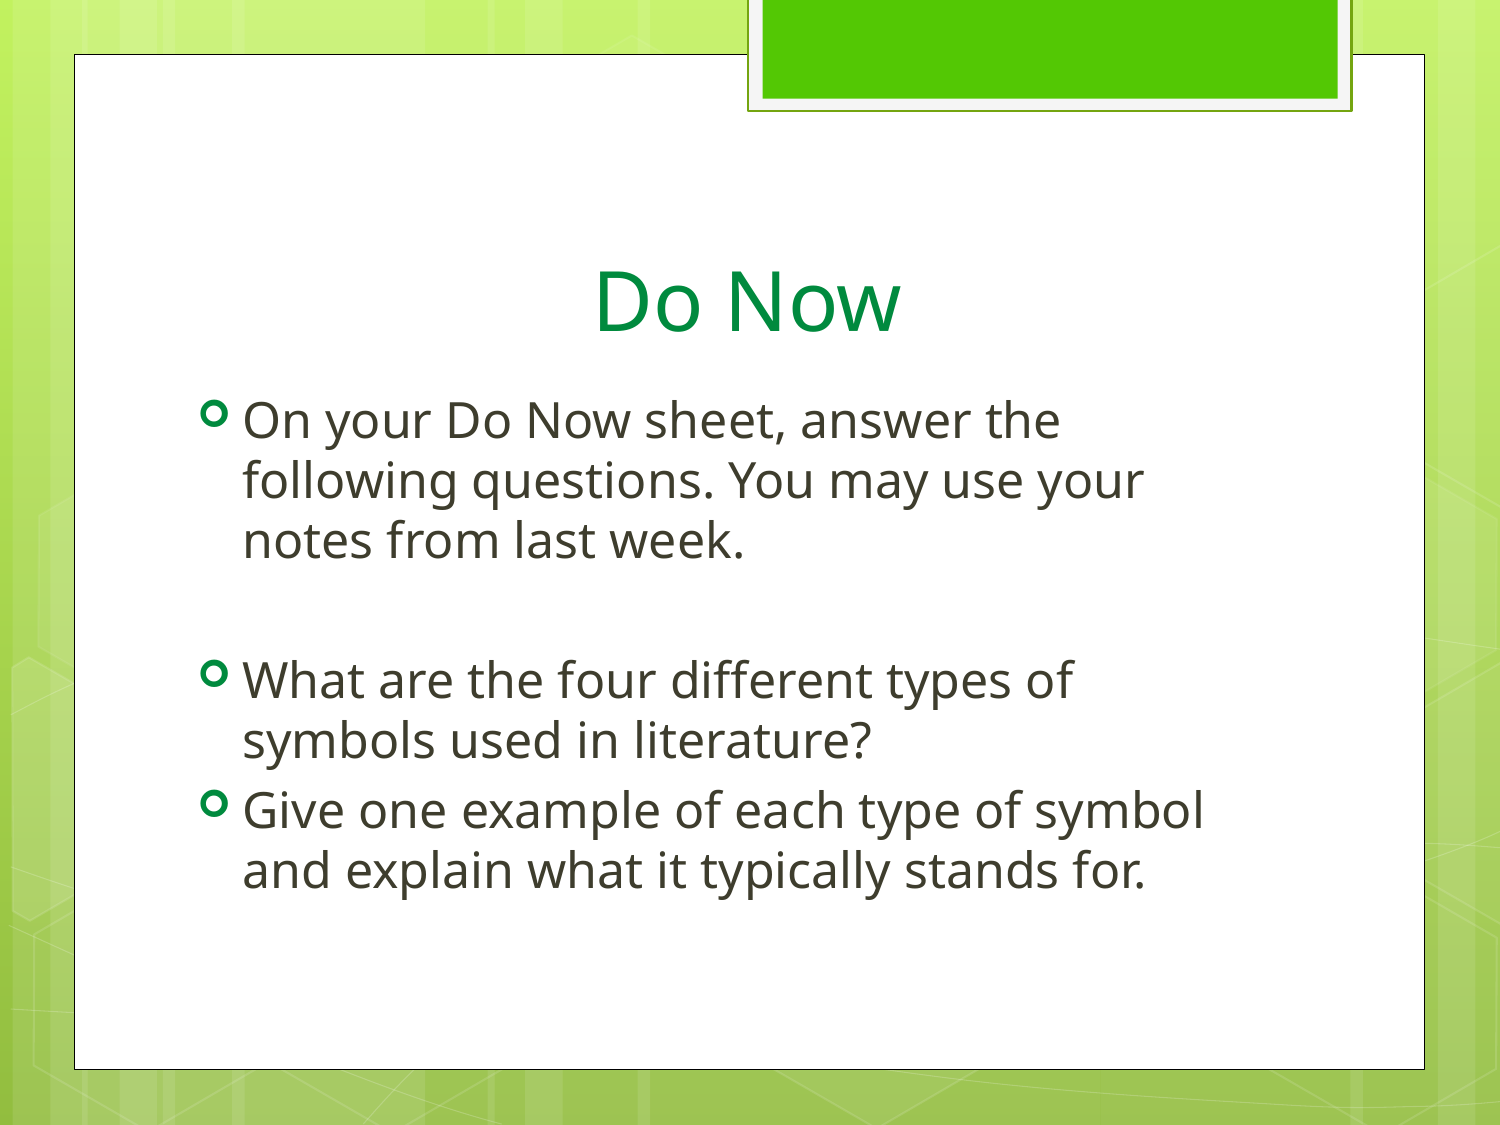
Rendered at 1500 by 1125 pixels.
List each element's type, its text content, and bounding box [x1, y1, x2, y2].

list On your Do Now sheet, answer the following questions. You may use your notes from last week. What are the four different types of symbols used in literature? Give one example of each type of symbol and explain what it typically stands for. [171, 381, 1283, 957]
title Do Now [171, 168, 1324, 357]
